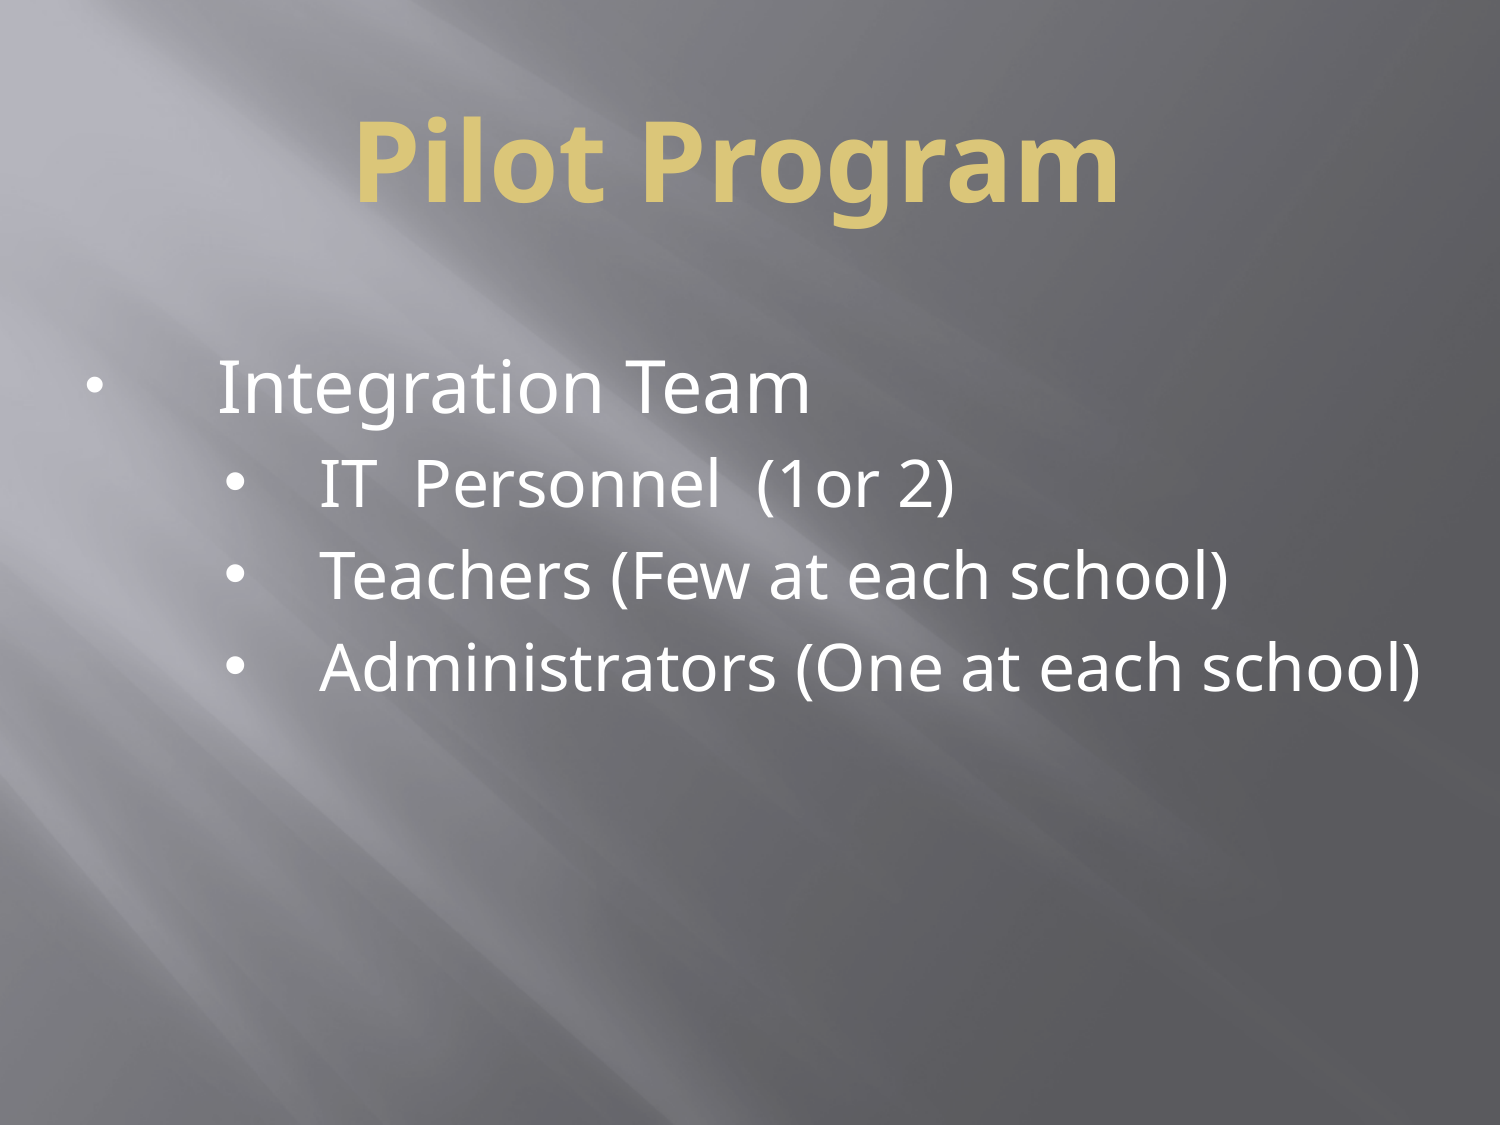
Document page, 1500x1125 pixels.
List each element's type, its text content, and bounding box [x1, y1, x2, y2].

list Integration Team IT Personnel (1or 2) Teachers (Few at each school) Administrators (One at each school) [0, 224, 1500, 788]
title Pilot Program [0, 50, 1475, 224]
